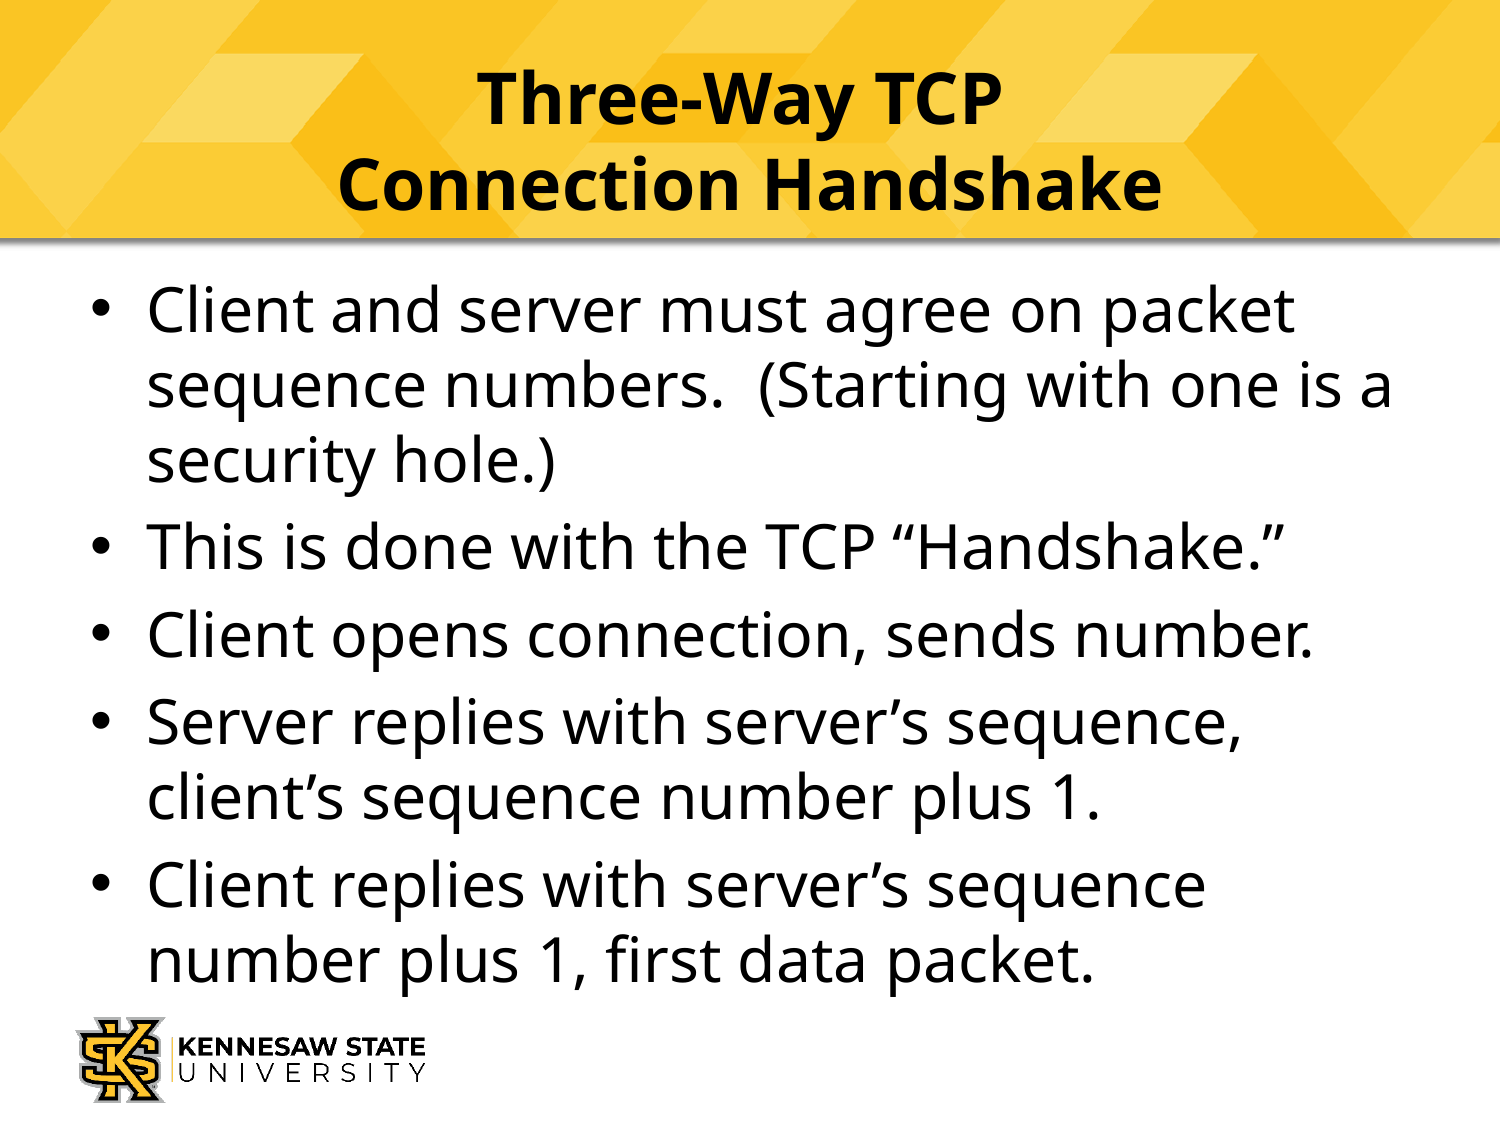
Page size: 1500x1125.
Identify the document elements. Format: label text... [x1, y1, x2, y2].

picture [75, 1017, 425, 1103]
title Three-Way TCP Connection Handshake [75, 45, 1425, 233]
picture [0, 0, 1500, 251]
list Client and server must agree on packet sequence numbers. (Starting with one is a security hole.) This is done with the TCP “Handshake.” Client opens connection, sends number. Server replies with server’s sequence, client’s sequence number plus 1. Client replies with server’s sequence number plus 1, first data packet. [75, 262, 1425, 1005]
